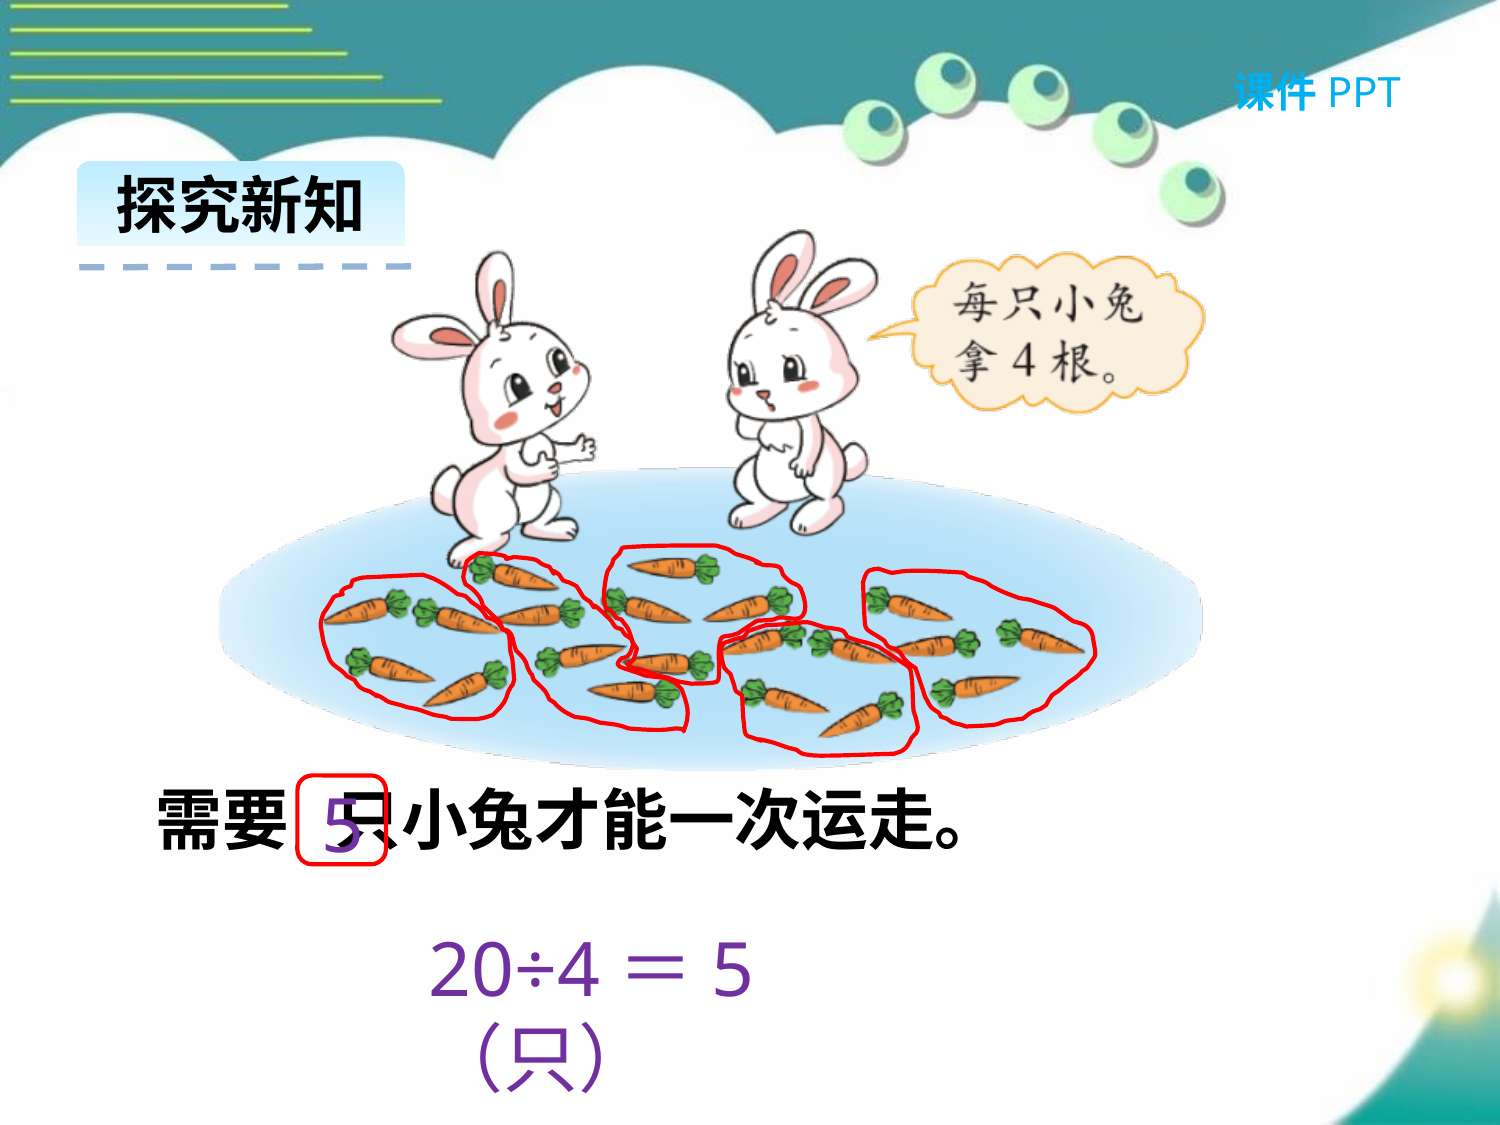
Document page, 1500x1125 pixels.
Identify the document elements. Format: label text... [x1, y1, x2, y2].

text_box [140, 770, 1376, 867]
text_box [76, 160, 420, 268]
text_box 20÷4＝5（只） [413, 913, 1000, 1109]
text_box 课件PPT [1218, 58, 1418, 124]
picture [0, 0, 1500, 1125]
